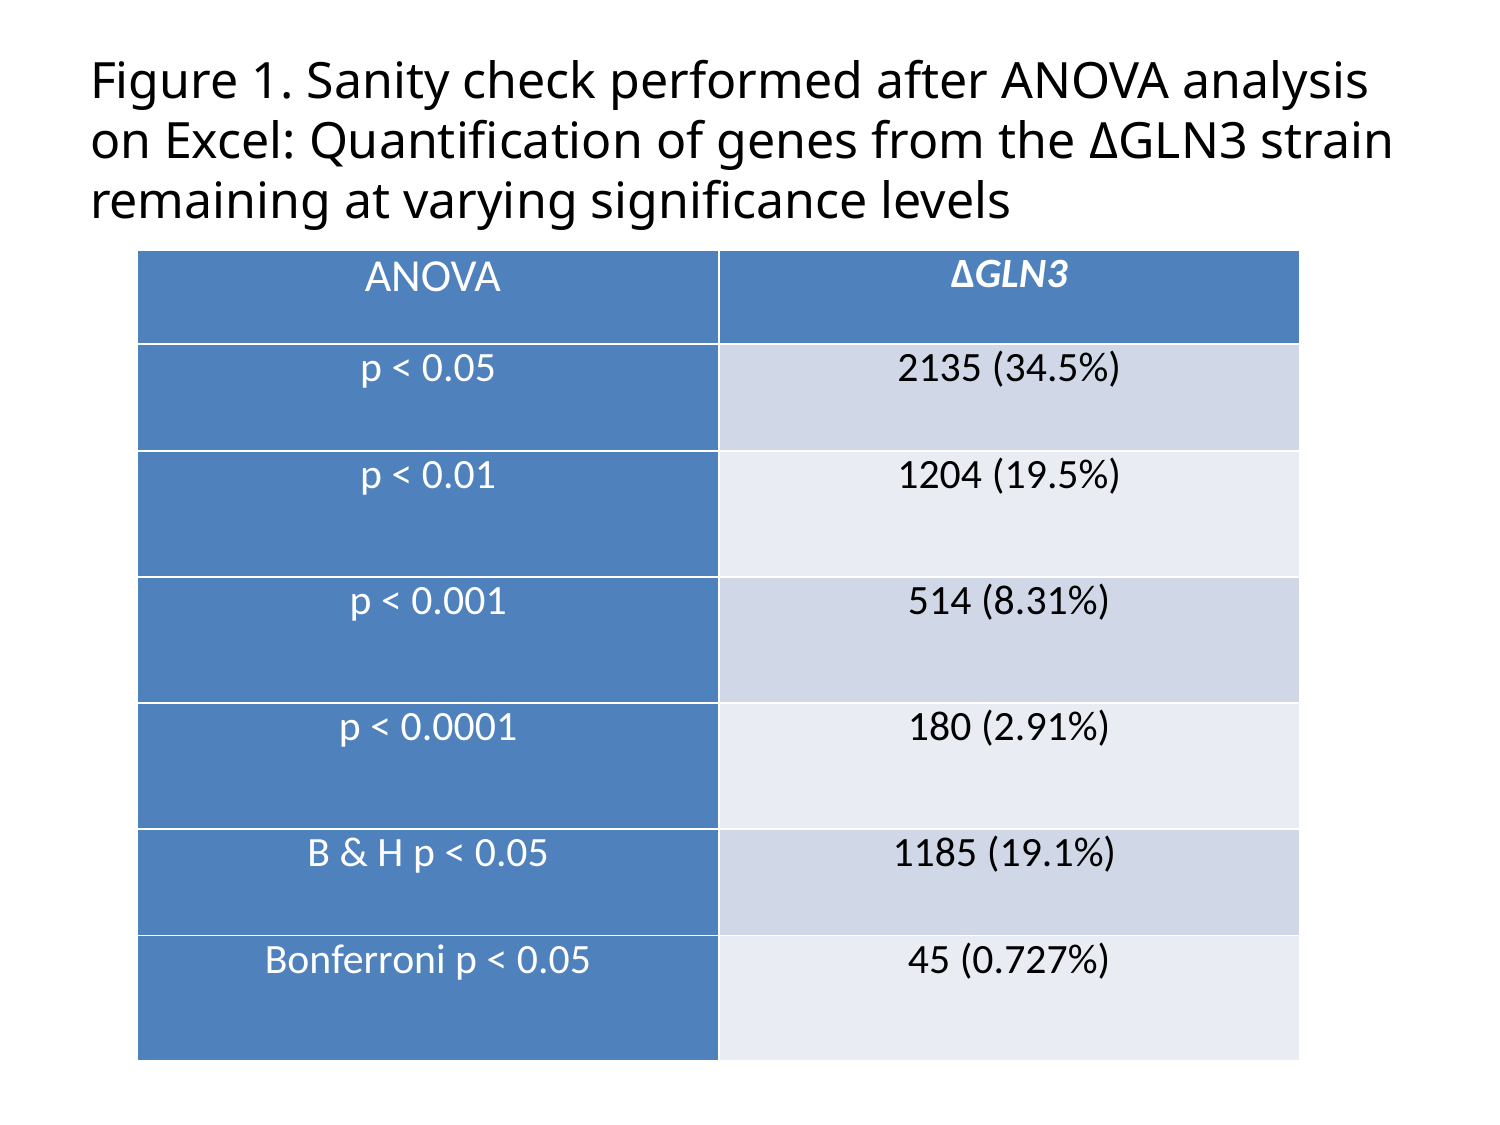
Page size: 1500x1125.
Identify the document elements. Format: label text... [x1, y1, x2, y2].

table_cell 1185 (19.1%) [720, 830, 1299, 935]
table_header ΔGLN3 [720, 251, 1299, 343]
table_cell 514 (8.31%) [720, 578, 1299, 702]
table_cell Bonferroni p < 0.05 [138, 936, 718, 1060]
table_cell p < 0.01 [138, 452, 718, 576]
table_cell 2135 (34.5%) [720, 345, 1299, 450]
table_cell 45 (0.727%) [720, 936, 1299, 1060]
table_cell p < 0.05 [138, 345, 718, 450]
table_cell 180 (2.91%) [720, 704, 1299, 828]
title Figure 1. Sanity check performed after ANOVA analysis on Excel: Quantification of genes from the ΔGLN3 strain remaining at varying significance levels [75, 45, 1425, 233]
table_cell B & H p < 0.05 [138, 830, 718, 935]
table_header ANOVA [138, 251, 718, 343]
table_cell 1204 (19.5%) [720, 452, 1299, 576]
table_cell p < 0.0001 [138, 704, 718, 828]
table_cell p < 0.001 [138, 578, 718, 702]
